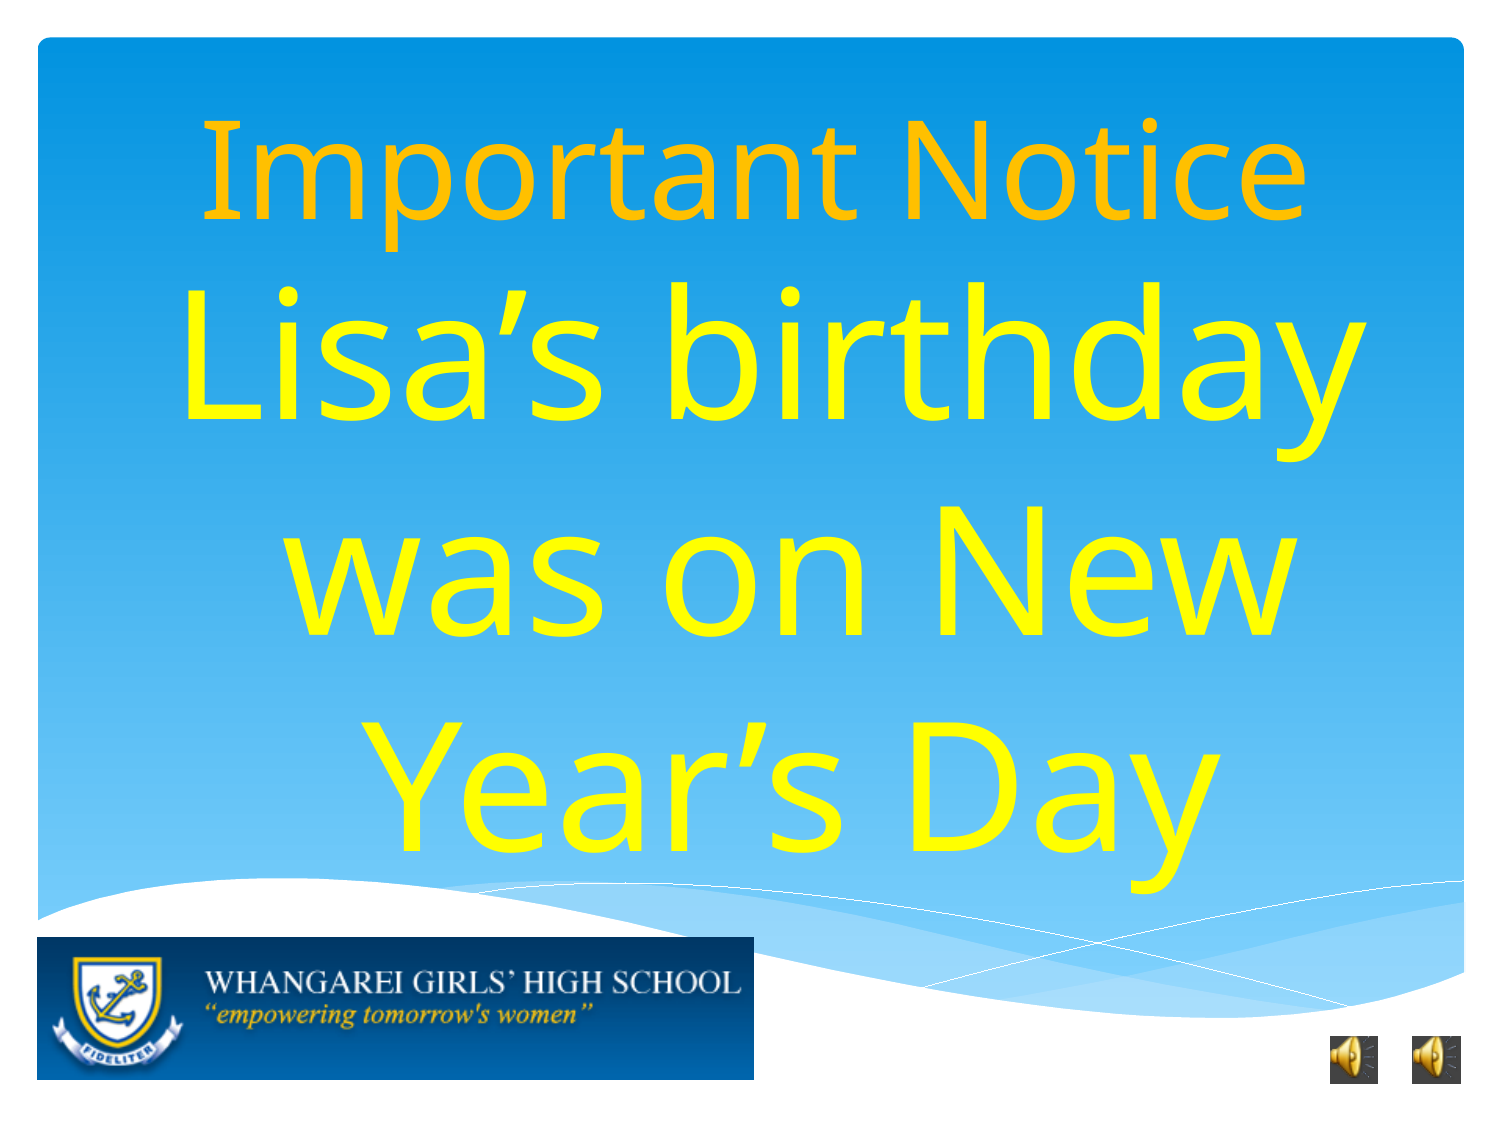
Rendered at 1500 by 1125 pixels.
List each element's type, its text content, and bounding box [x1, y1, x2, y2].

text_box Important Notice [149, 37, 1362, 255]
picture [1411, 1034, 1462, 1086]
text_box Lisa’s birthday was on New Year’s Day [149, 231, 1391, 963]
picture [1328, 1034, 1380, 1086]
picture [37, 937, 754, 1080]
